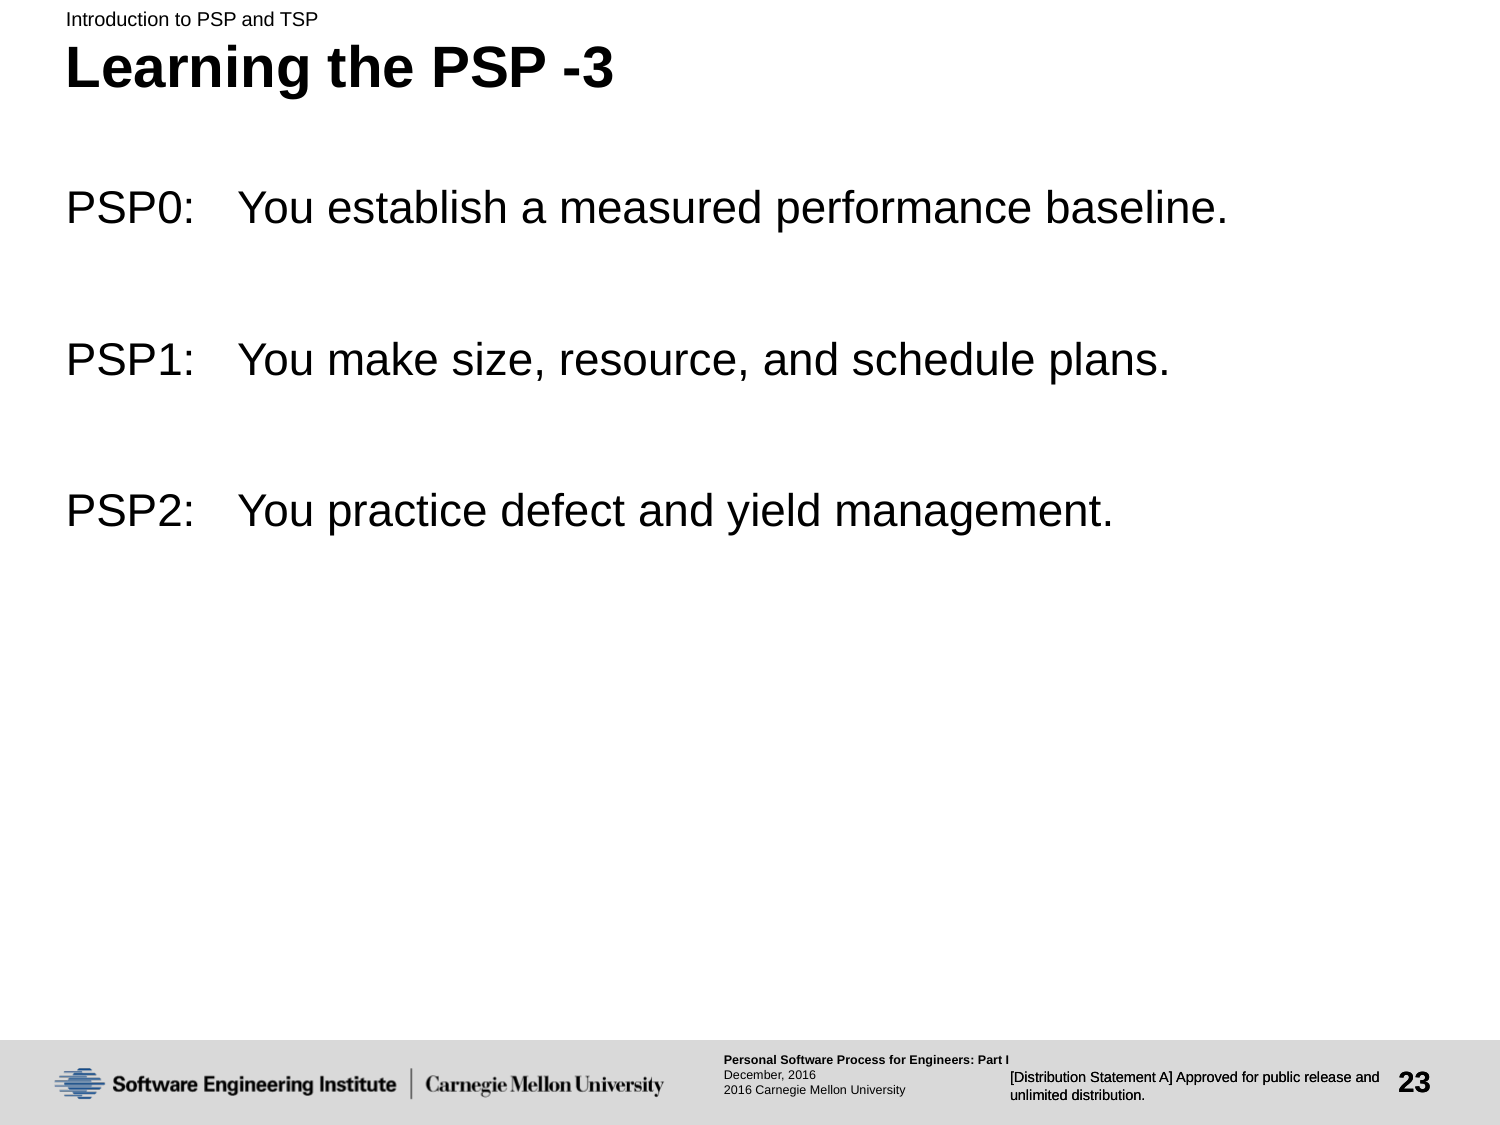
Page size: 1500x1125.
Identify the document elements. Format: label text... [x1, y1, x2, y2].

list Introduction to PSP and TSP [65, 6, 738, 31]
list PSP0: You establish a measured performance baseline. PSP1: You make size, resource, and schedule plans. PSP2: You practice defect and yield management. [65, 177, 1431, 1000]
title Learning the PSP -3 [65, 37, 1313, 148]
picture [46, 1061, 673, 1104]
